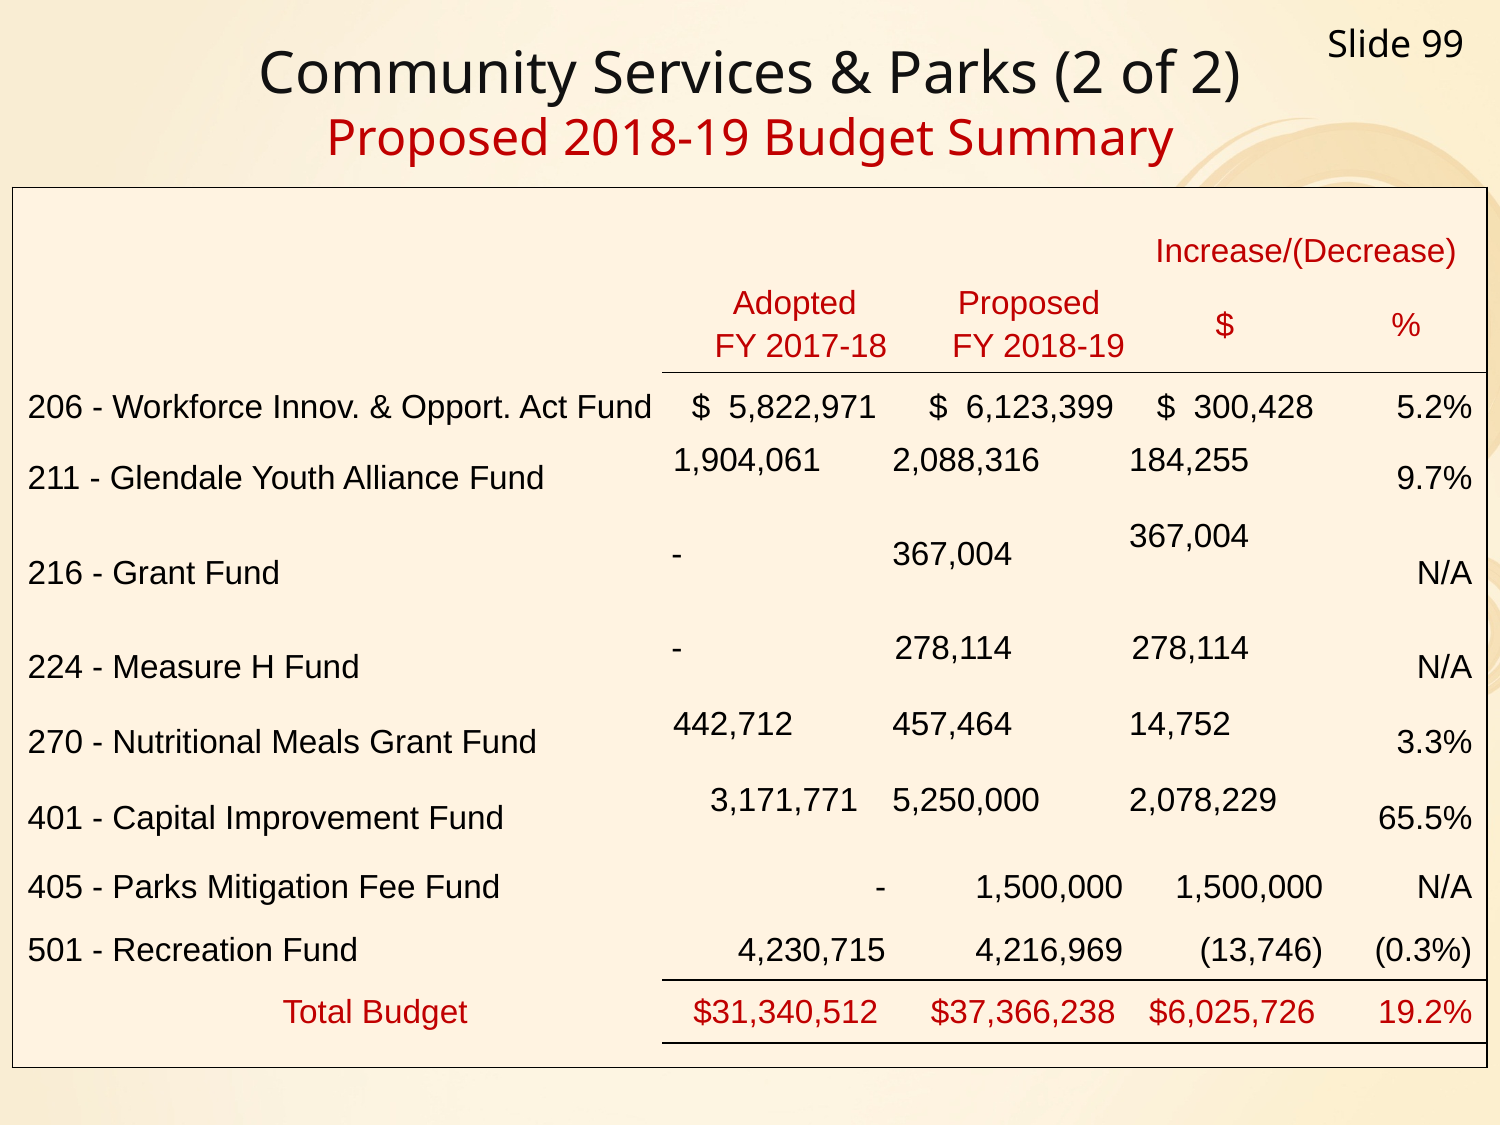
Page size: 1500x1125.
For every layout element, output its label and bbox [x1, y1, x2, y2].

picture [0, 0, 1500, 1125]
table_cell [1125, 277, 1486, 372]
table_header [13, 188, 1486, 372]
slide_number [1312, 12, 1500, 88]
table_cell [13, 277, 1486, 1067]
title [50, 50, 1450, 150]
